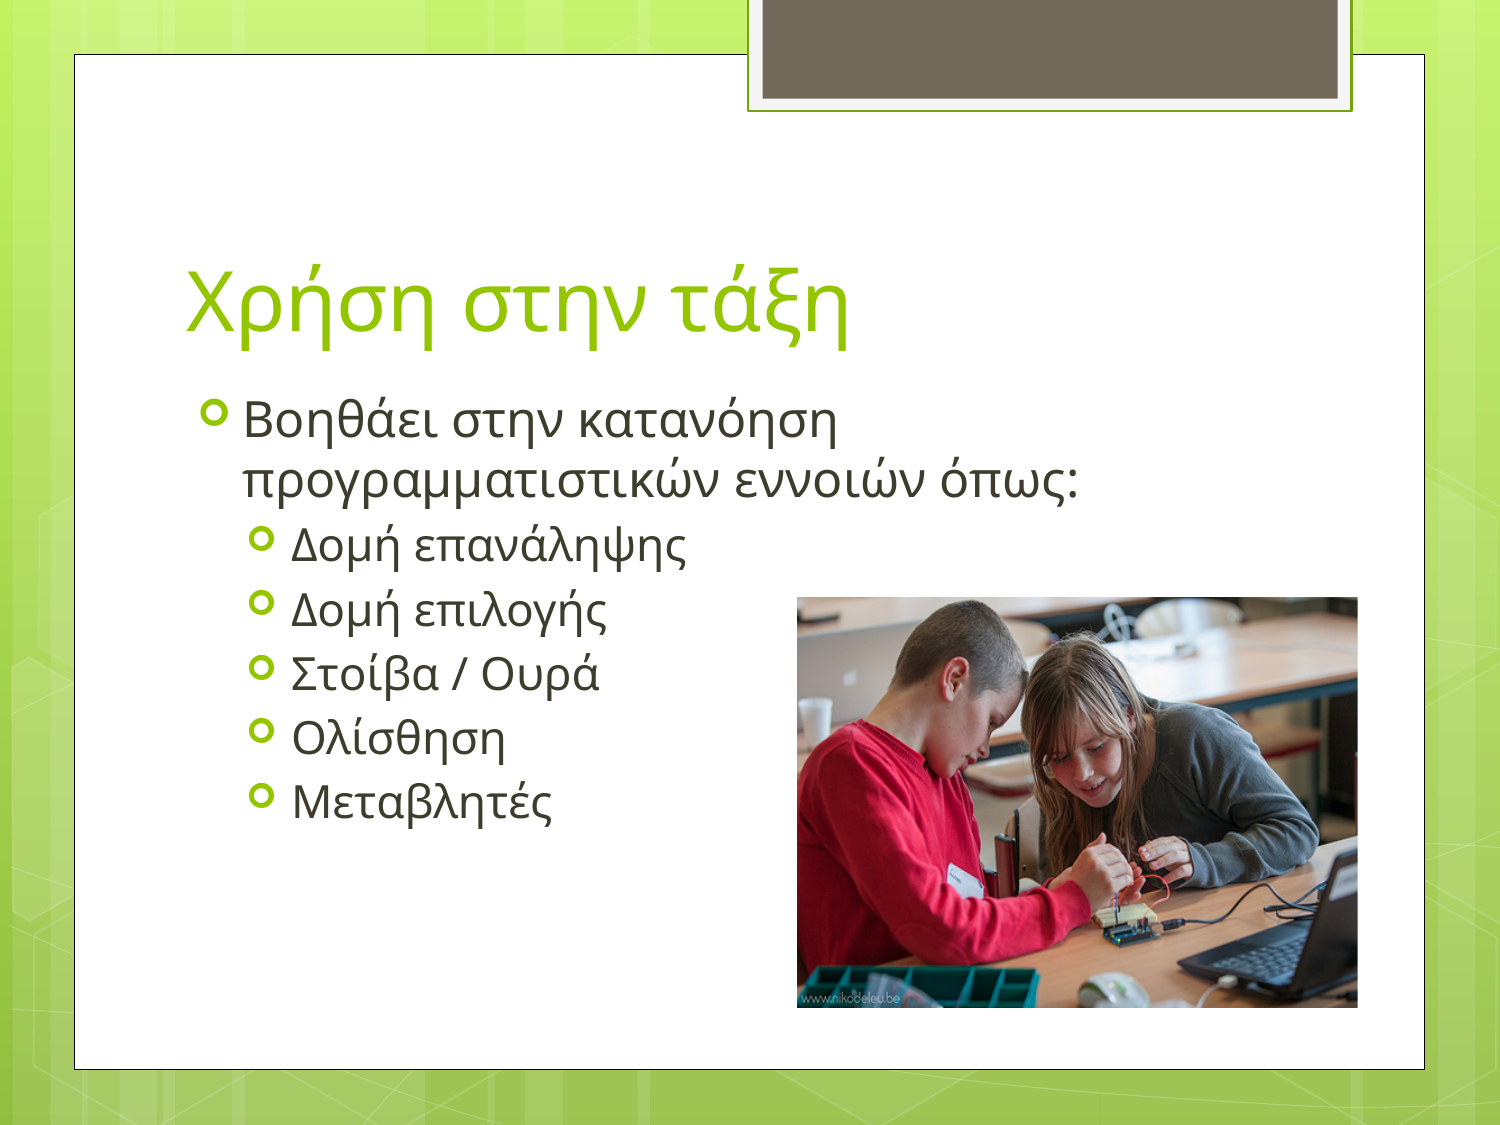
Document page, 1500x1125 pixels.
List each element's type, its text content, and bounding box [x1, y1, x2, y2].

title Χρήση στην τάξη [171, 168, 1324, 357]
text_box [797, 597, 1358, 1008]
list Βοηθάει στην κατανόηση προγραμματιστικών εννοιών όπως: Δομή επανάληψης Δομή επιλογής Στοίβα / Ουρά Ολίσθηση Μεταβλητές [171, 379, 1341, 953]
